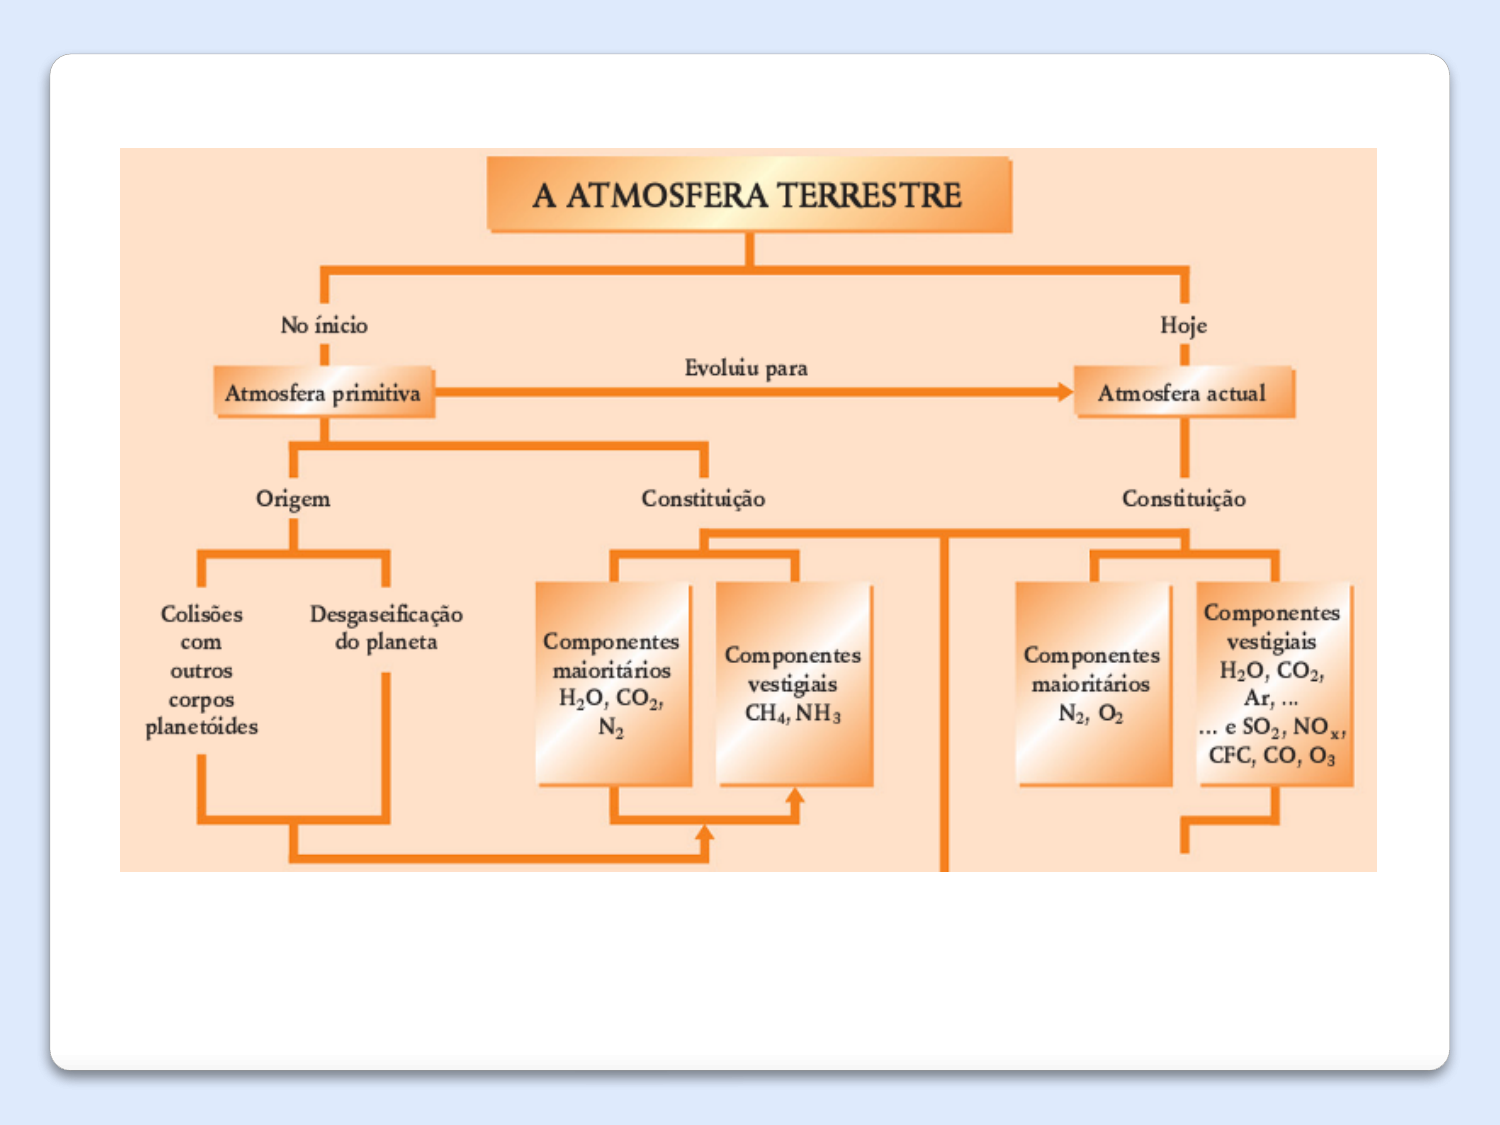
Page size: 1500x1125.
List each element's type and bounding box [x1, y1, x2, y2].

picture [120, 148, 1377, 872]
